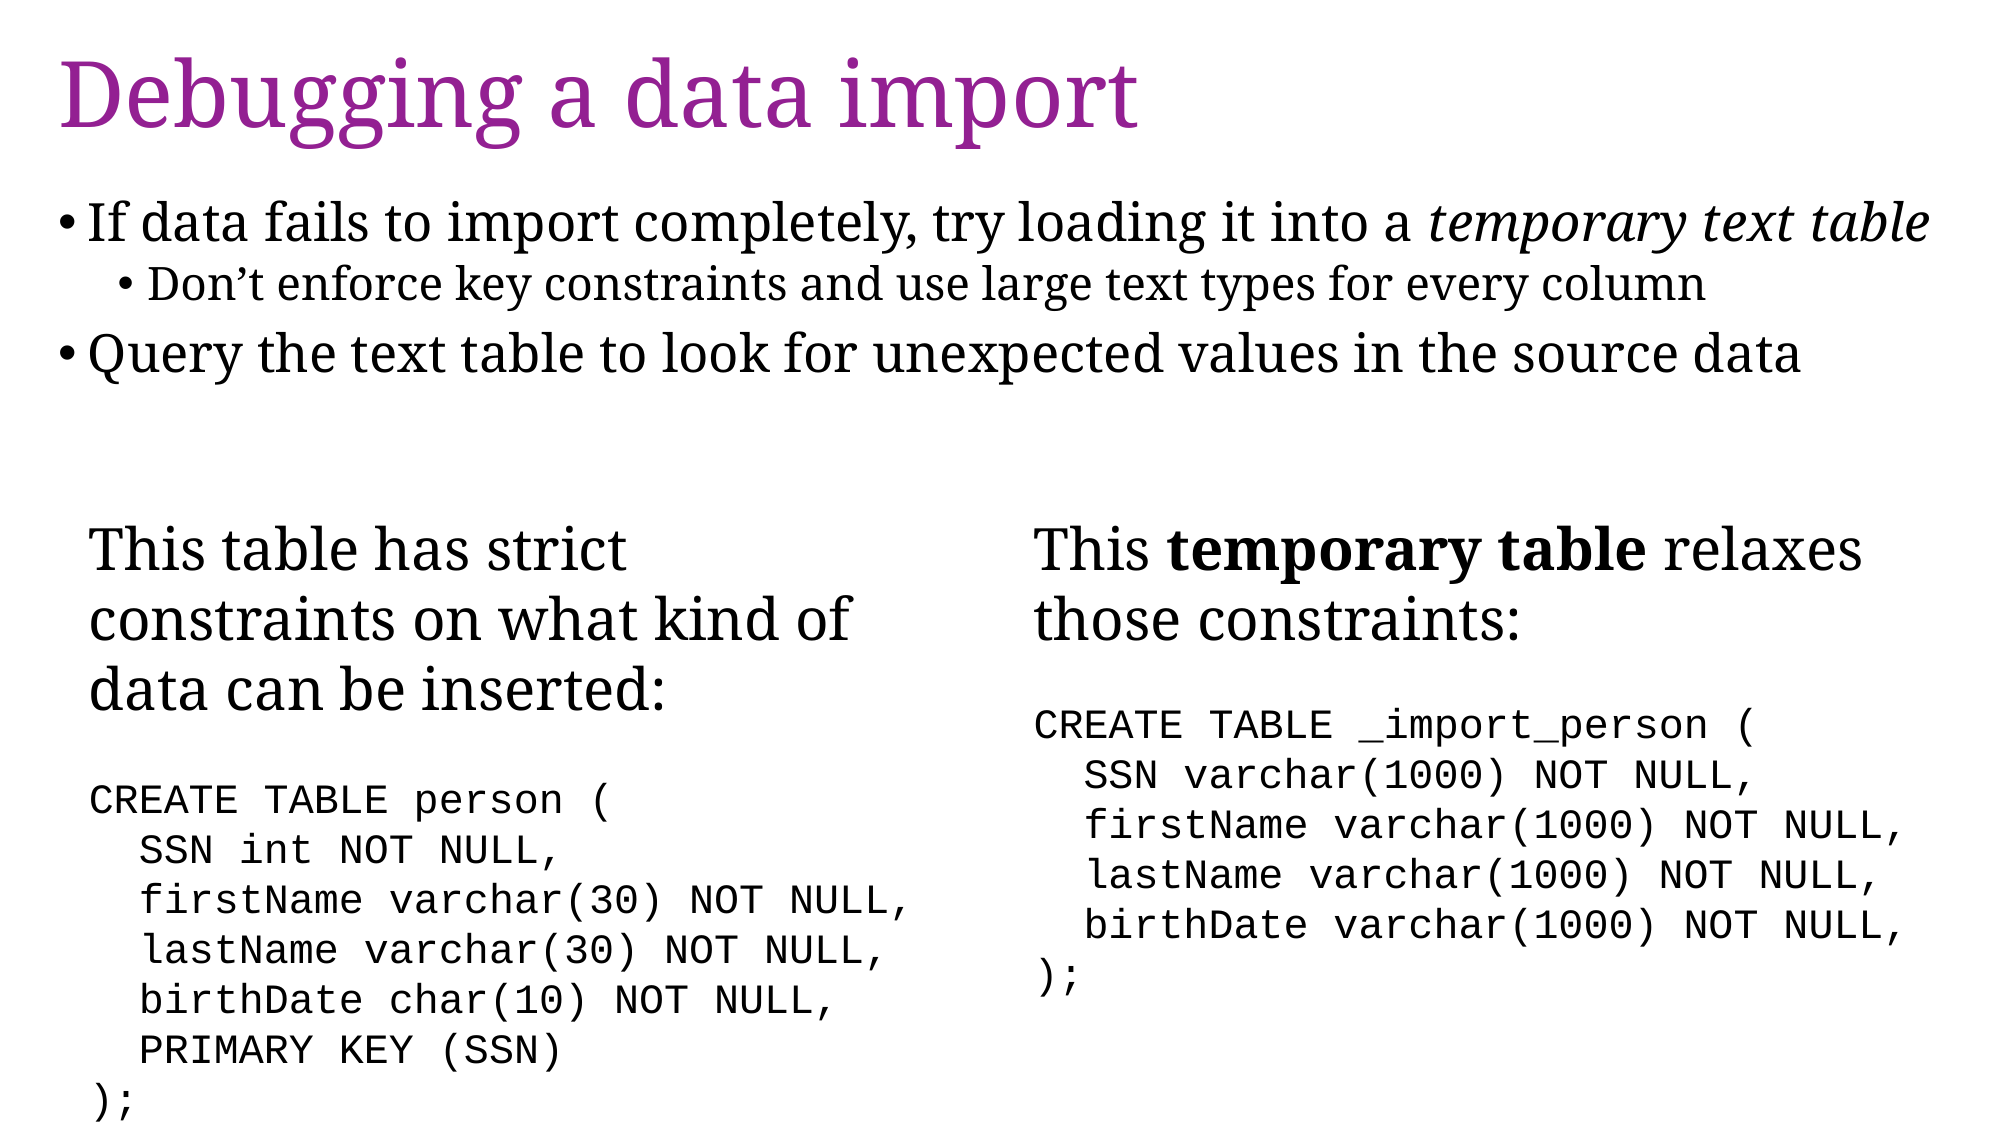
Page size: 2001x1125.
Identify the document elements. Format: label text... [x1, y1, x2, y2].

title Debugging a data import [43, 25, 1953, 171]
text_box This table has strict constraints on what kind of data can be inserted: CREATE TABLE person ( SSN int NOT NULL, firstName varchar(30) NOT NULL, lastName varchar(30) NOT NULL, birthDate char(10) NOT NULL, PRIMARY KEY (SSN) ); [74, 504, 945, 1125]
list If data fails to import completely, try loading it into a temporary text table Don’t enforce key constraints and use large text types for every column Query the text table to look for unexpected values in the source data [43, 188, 1953, 487]
text_box This temporary table relaxes those constraints: CREATE TABLE _import_person ( SSN varchar(1000) NOT NULL, firstName varchar(1000) NOT NULL, lastName varchar(1000) NOT NULL, birthDate varchar(1000) NOT NULL, ); [1018, 504, 1953, 1005]
